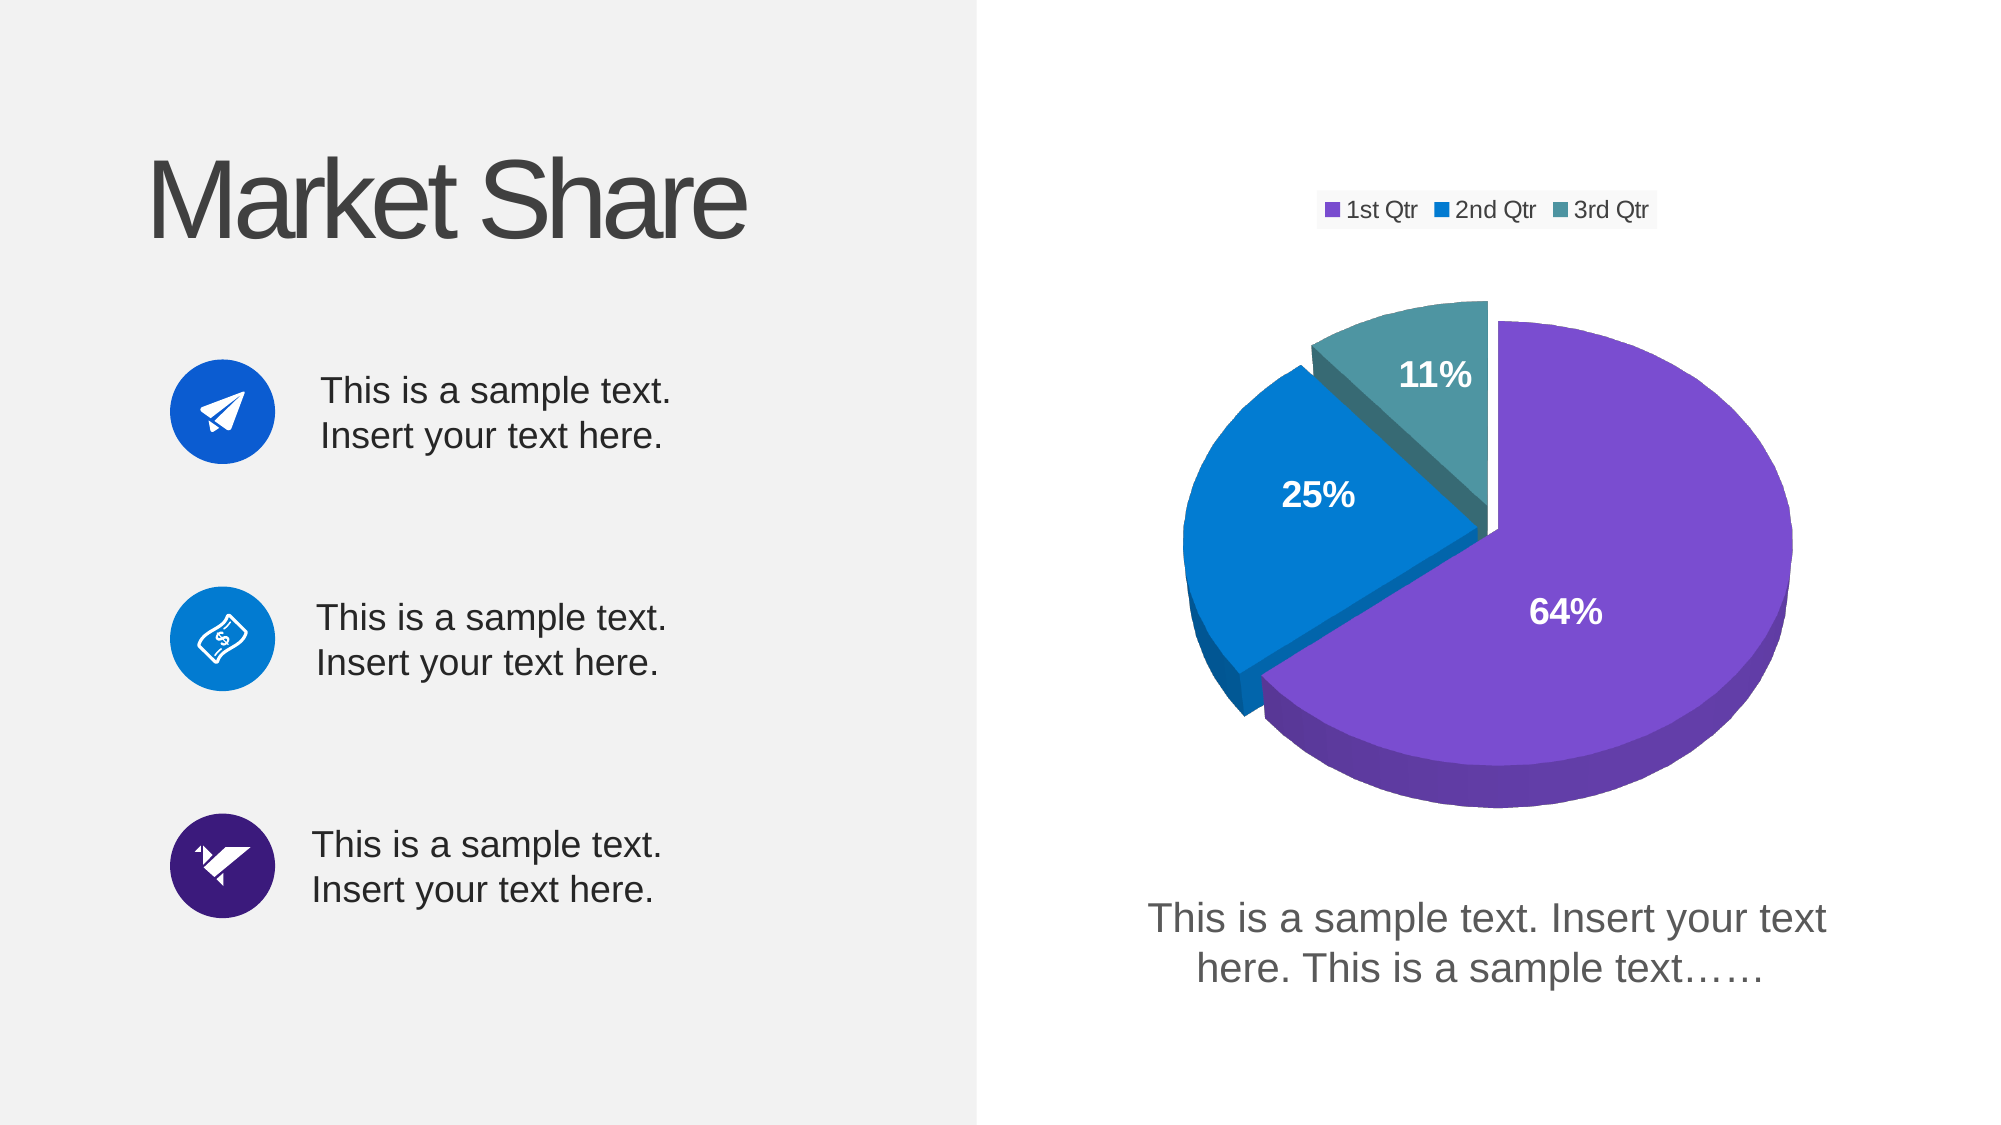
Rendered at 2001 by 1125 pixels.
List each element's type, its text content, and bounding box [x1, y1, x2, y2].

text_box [170, 812, 768, 919]
text_box This is a sample text. Insert your text here. This is a sample text…… [1108, 884, 1866, 999]
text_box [170, 358, 763, 465]
text_box Market Share [130, 125, 951, 262]
chart [1061, 179, 1914, 884]
text_box [0, 0, 978, 1125]
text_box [170, 585, 780, 692]
